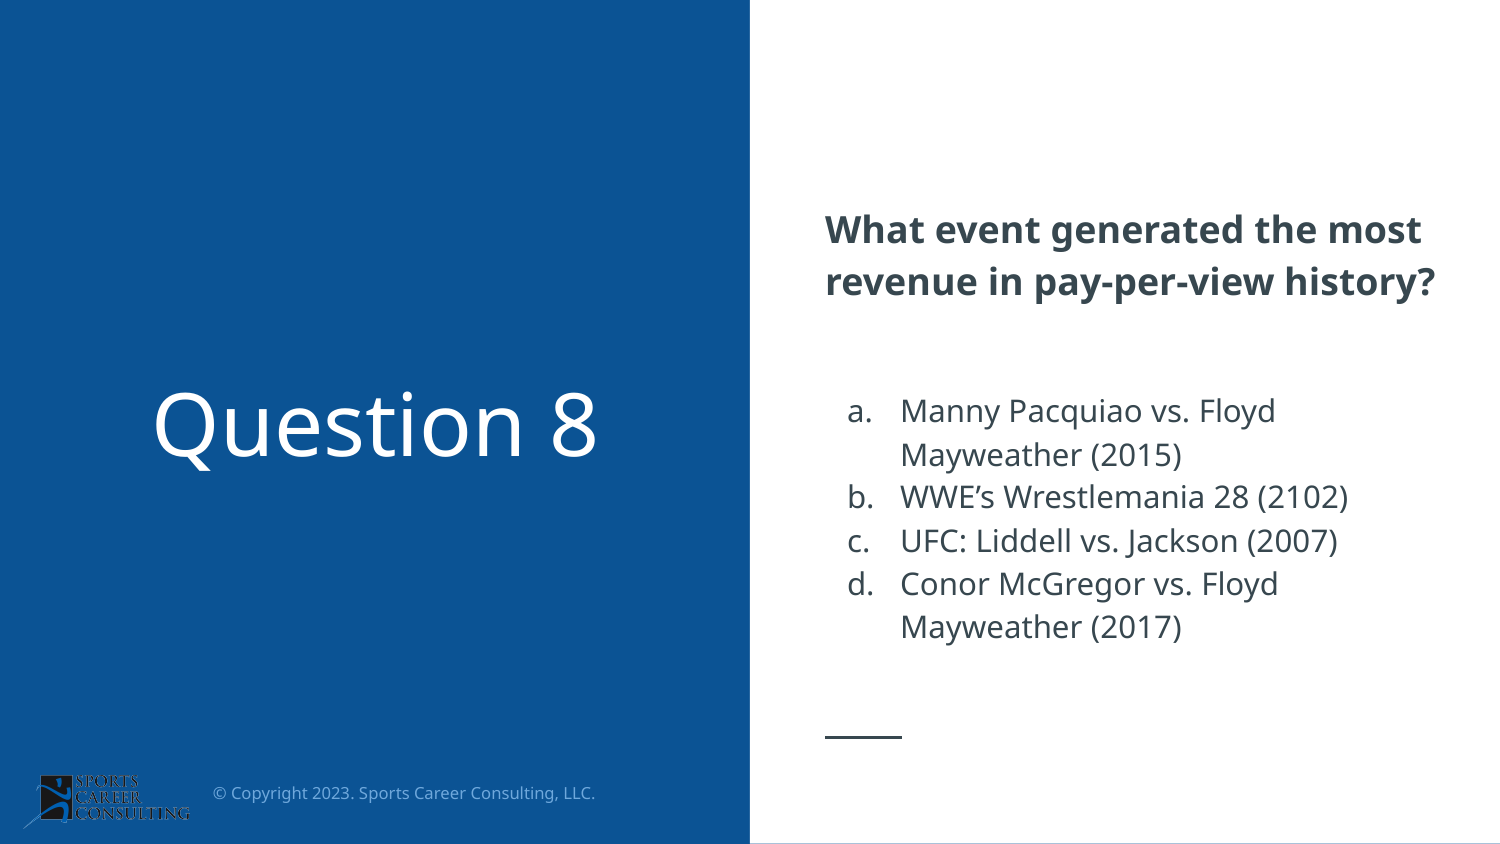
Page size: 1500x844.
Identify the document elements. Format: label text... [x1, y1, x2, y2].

picture [22, 774, 190, 829]
list What event generated the most revenue in pay-per-view history? Manny Pacquiao vs. Floyd Mayweather (2015) WWE’s Wrestlemania 28 (2102) UFC: Liddell vs. Jackson (2007) Conor McGregor vs. Floyd Mayweather (2017) [810, 118, 1455, 725]
title Question 8 [43, 298, 708, 546]
text_box © Copyright 2023. Sports Career Consulting, LLC. [197, 767, 750, 838]
